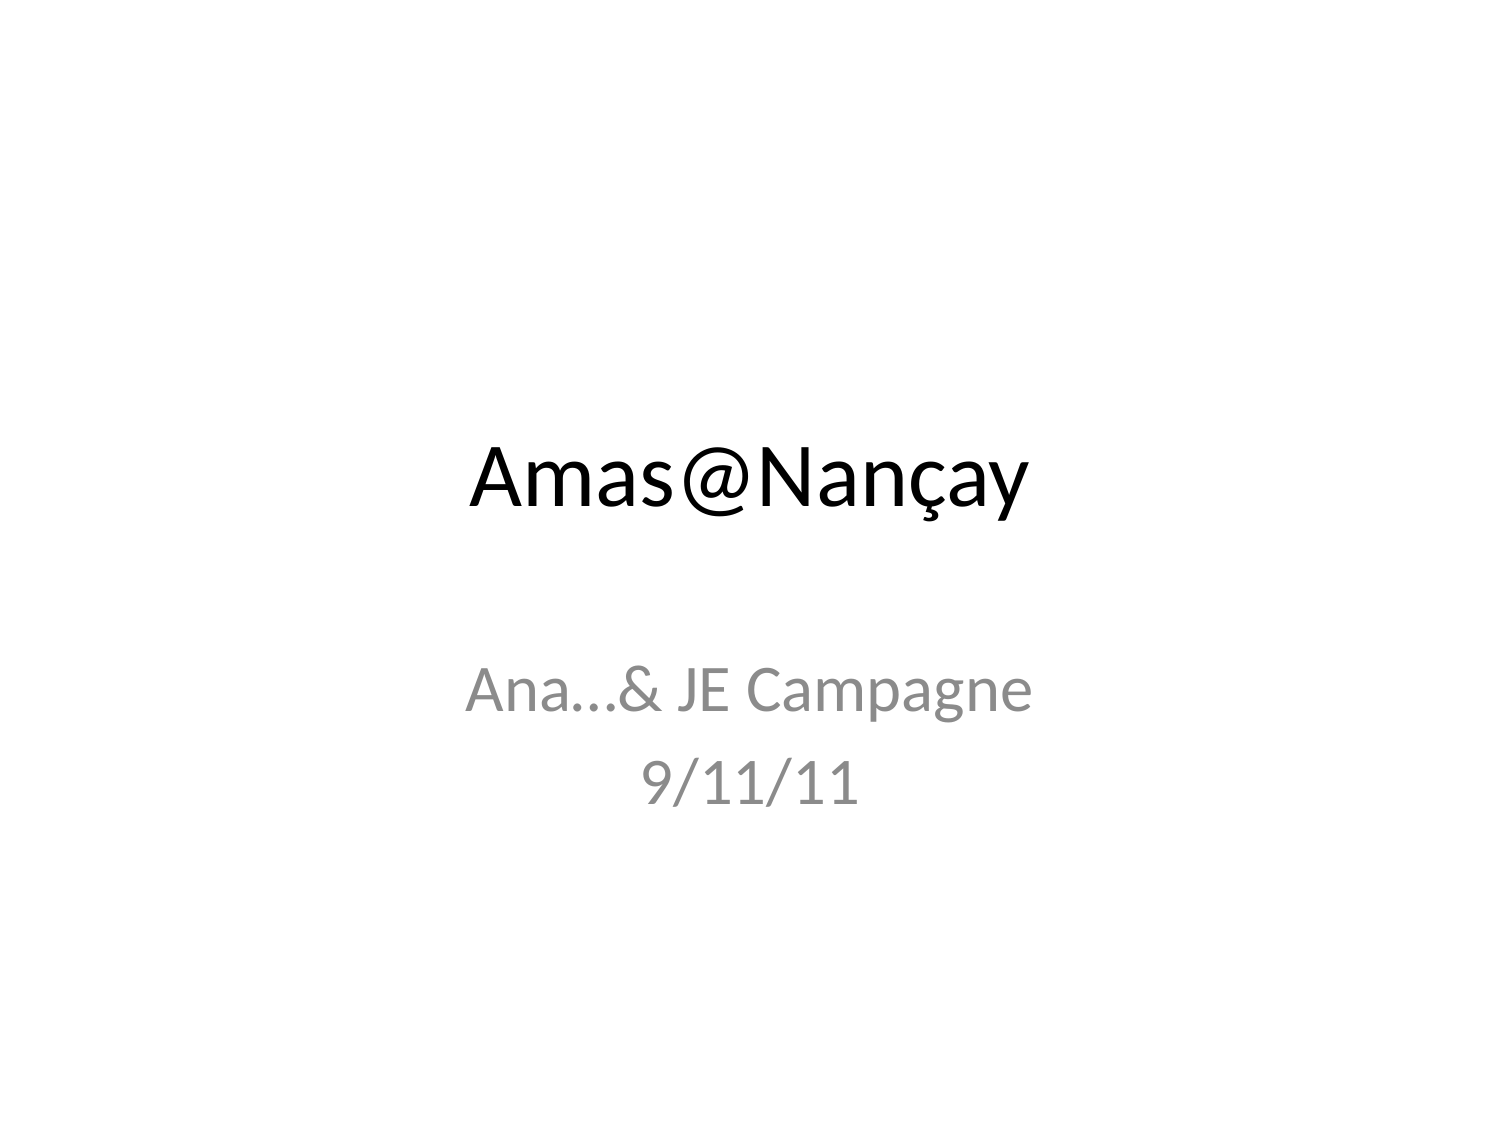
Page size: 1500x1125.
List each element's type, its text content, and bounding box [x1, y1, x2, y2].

subtitle Ana…& JE Campagne 9/11/11 [225, 637, 1275, 925]
title Amas@Nançay [112, 349, 1388, 591]
